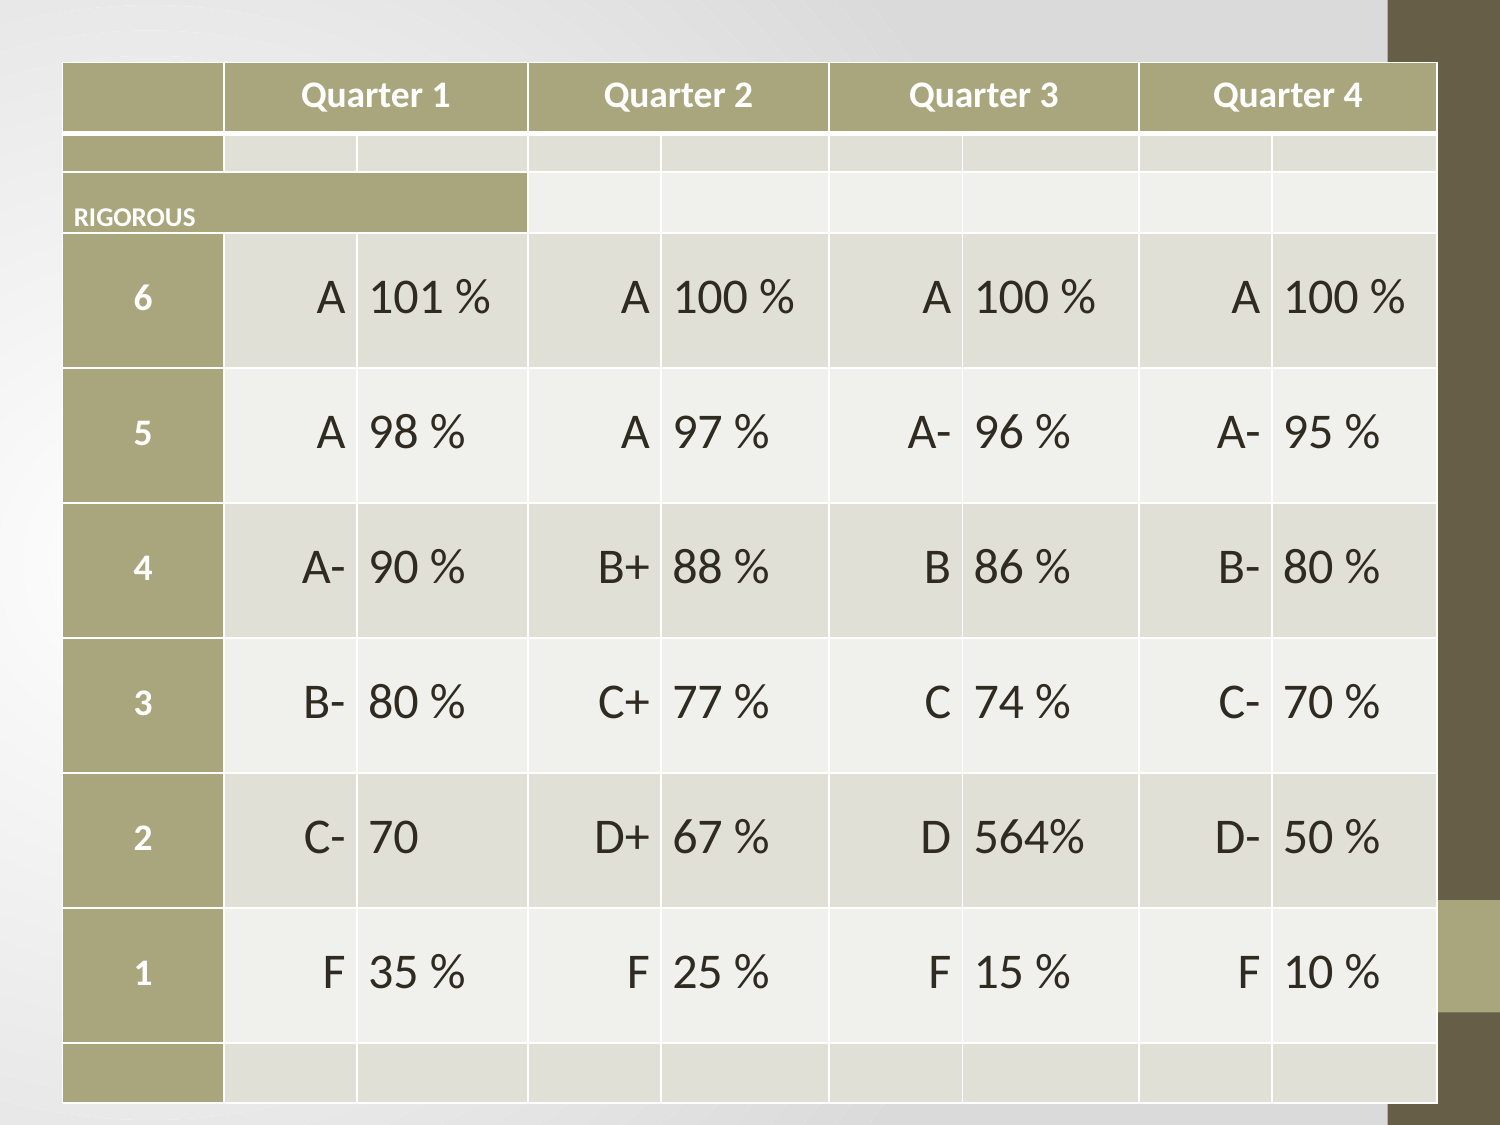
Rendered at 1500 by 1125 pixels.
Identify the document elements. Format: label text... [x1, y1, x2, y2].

table_cell B+ [529, 504, 660, 637]
table_cell [662, 173, 828, 232]
table_cell 70 [358, 774, 527, 907]
table_cell [1140, 173, 1271, 232]
table_cell [1273, 173, 1436, 232]
table_header Quarter 1 [225, 63, 527, 131]
table_cell [63, 1044, 223, 1102]
table_cell A [225, 234, 356, 367]
table_header Quarter 4 [1140, 63, 1436, 131]
table_cell 67 % [662, 774, 828, 907]
table_cell [225, 1044, 356, 1102]
table_cell 564% [963, 774, 1138, 907]
table_header [63, 63, 223, 131]
table_cell 98 % [358, 369, 527, 502]
table_cell A [529, 369, 660, 502]
table_cell C [830, 639, 962, 772]
table_cell A [225, 369, 356, 502]
table_cell [1140, 136, 1271, 171]
table_cell [1273, 136, 1436, 171]
table_cell 80 % [1273, 504, 1436, 637]
table_cell F [529, 909, 660, 1042]
table_cell 50 % [1273, 774, 1436, 907]
table_cell 15 % [963, 909, 1138, 1042]
table_cell 90 % [358, 504, 527, 637]
table_header Quarter 2 [529, 63, 828, 131]
table_cell 70 % [1273, 639, 1436, 772]
table_cell 100 % [1273, 234, 1436, 367]
table_cell [358, 1044, 527, 1102]
table_cell [529, 136, 660, 171]
table_cell B [830, 504, 962, 637]
table_cell [529, 173, 660, 232]
table_cell C+ [529, 639, 660, 772]
table_cell F [225, 909, 356, 1042]
table_cell 97 % [662, 369, 828, 502]
table_cell [963, 173, 1138, 232]
table_cell 35 % [358, 909, 527, 1042]
table_cell 3 [63, 639, 223, 772]
table_cell B- [1140, 504, 1271, 637]
table_cell [529, 1044, 660, 1102]
table_cell [963, 136, 1138, 171]
table_cell C- [1140, 639, 1271, 772]
table_cell 4 [63, 504, 223, 637]
table_cell [358, 136, 527, 171]
table_cell [1273, 1044, 1436, 1102]
table_cell 86 % [963, 504, 1138, 637]
table_cell [830, 136, 962, 171]
table_cell A [1140, 234, 1271, 367]
table_cell 6 [63, 234, 223, 367]
table_cell B- [225, 639, 356, 772]
table_cell [830, 173, 962, 232]
table_cell 2 [63, 774, 223, 907]
table_cell D- [1140, 774, 1271, 907]
table_cell 5 [63, 369, 223, 502]
table_cell 10 % [1273, 909, 1436, 1042]
table_cell 74 % [963, 639, 1138, 772]
table_cell A [529, 234, 660, 367]
table_cell [963, 1044, 1138, 1102]
table_cell [225, 136, 356, 171]
table_cell [1140, 1044, 1271, 1102]
table_cell [662, 136, 828, 171]
table_cell D+ [529, 774, 660, 907]
table_cell 100 % [963, 234, 1138, 367]
table_cell [662, 1044, 828, 1102]
table_cell A- [225, 504, 356, 637]
table_cell 95 % [1273, 369, 1436, 502]
table_header Quarter 3 [830, 63, 1138, 131]
table_cell RIGOROUS [63, 173, 527, 232]
table_cell 96 % [963, 369, 1138, 502]
table_cell D [830, 774, 962, 907]
table_cell F [830, 909, 962, 1042]
table_cell C- [225, 774, 356, 907]
table_cell 77 % [662, 639, 828, 772]
table_cell 80 % [358, 639, 527, 772]
table_cell 88 % [662, 504, 828, 637]
table_cell 25 % [662, 909, 828, 1042]
table_cell A- [830, 369, 962, 502]
table_cell 1 [63, 909, 223, 1042]
table_cell F [1140, 909, 1271, 1042]
table_cell 101 % [358, 234, 527, 367]
table_cell [63, 136, 223, 171]
table_cell [830, 1044, 962, 1102]
table_cell A [830, 234, 962, 367]
table_cell A- [1140, 369, 1271, 502]
table_cell 100 % [662, 234, 828, 367]
